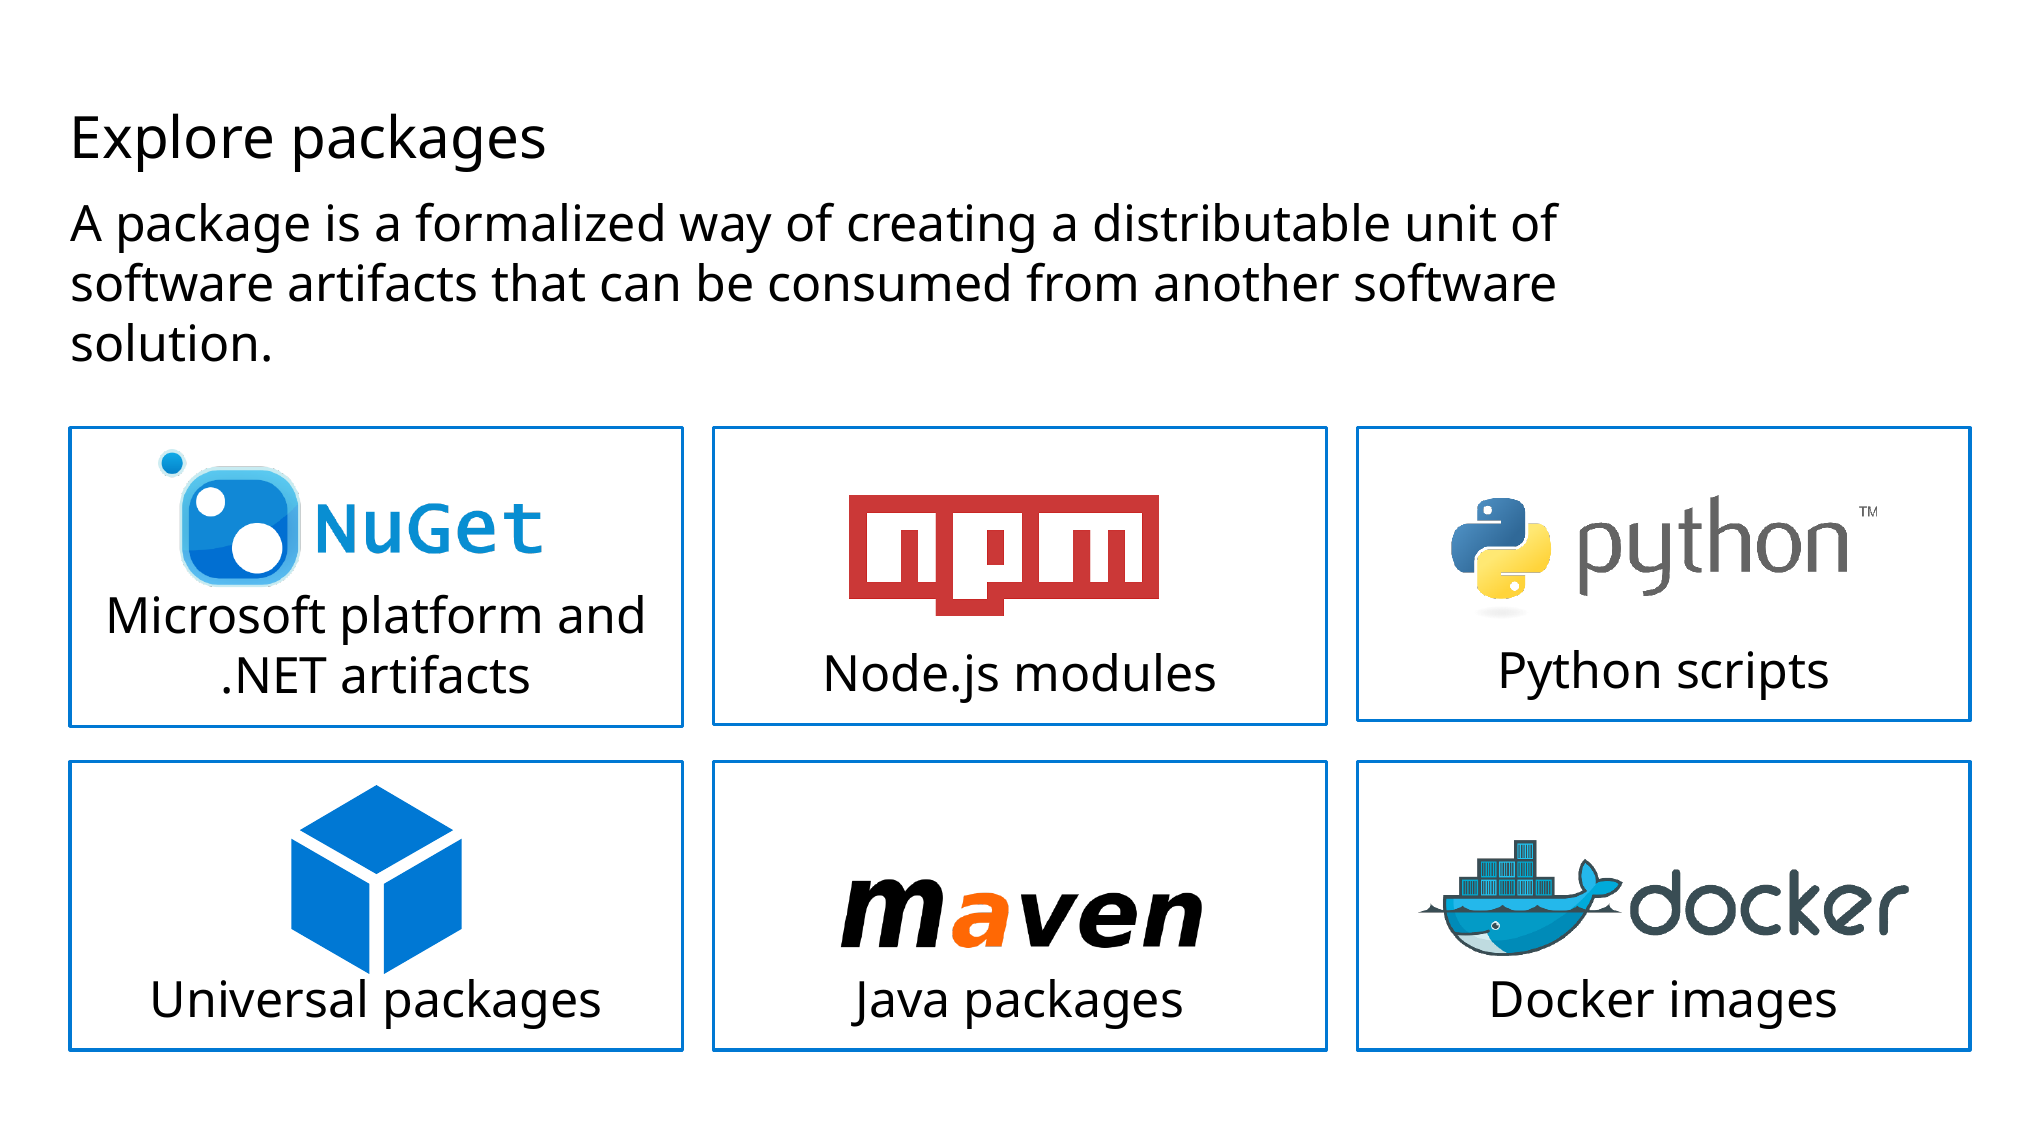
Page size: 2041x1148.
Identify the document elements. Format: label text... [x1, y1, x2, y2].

picture [1446, 491, 1882, 622]
text_box A package is a formalized way of creating a distributable unit of software artifacts that can be consumed from another software solution. [69, 191, 1737, 372]
text_box Universal packages [69, 761, 683, 1051]
title Explore packages [70, 103, 1969, 172]
text_box Python scripts [1357, 427, 1971, 721]
text_box Java packages [713, 761, 1327, 1051]
text_box Docker images [1357, 761, 1971, 1051]
picture [1412, 828, 1916, 978]
picture [849, 494, 1159, 616]
text_box Microsoft platform and .NET artifacts [69, 427, 683, 727]
text_box Node.js modules [713, 427, 1327, 725]
picture [746, 851, 1293, 978]
picture [158, 448, 549, 591]
picture [290, 784, 462, 975]
